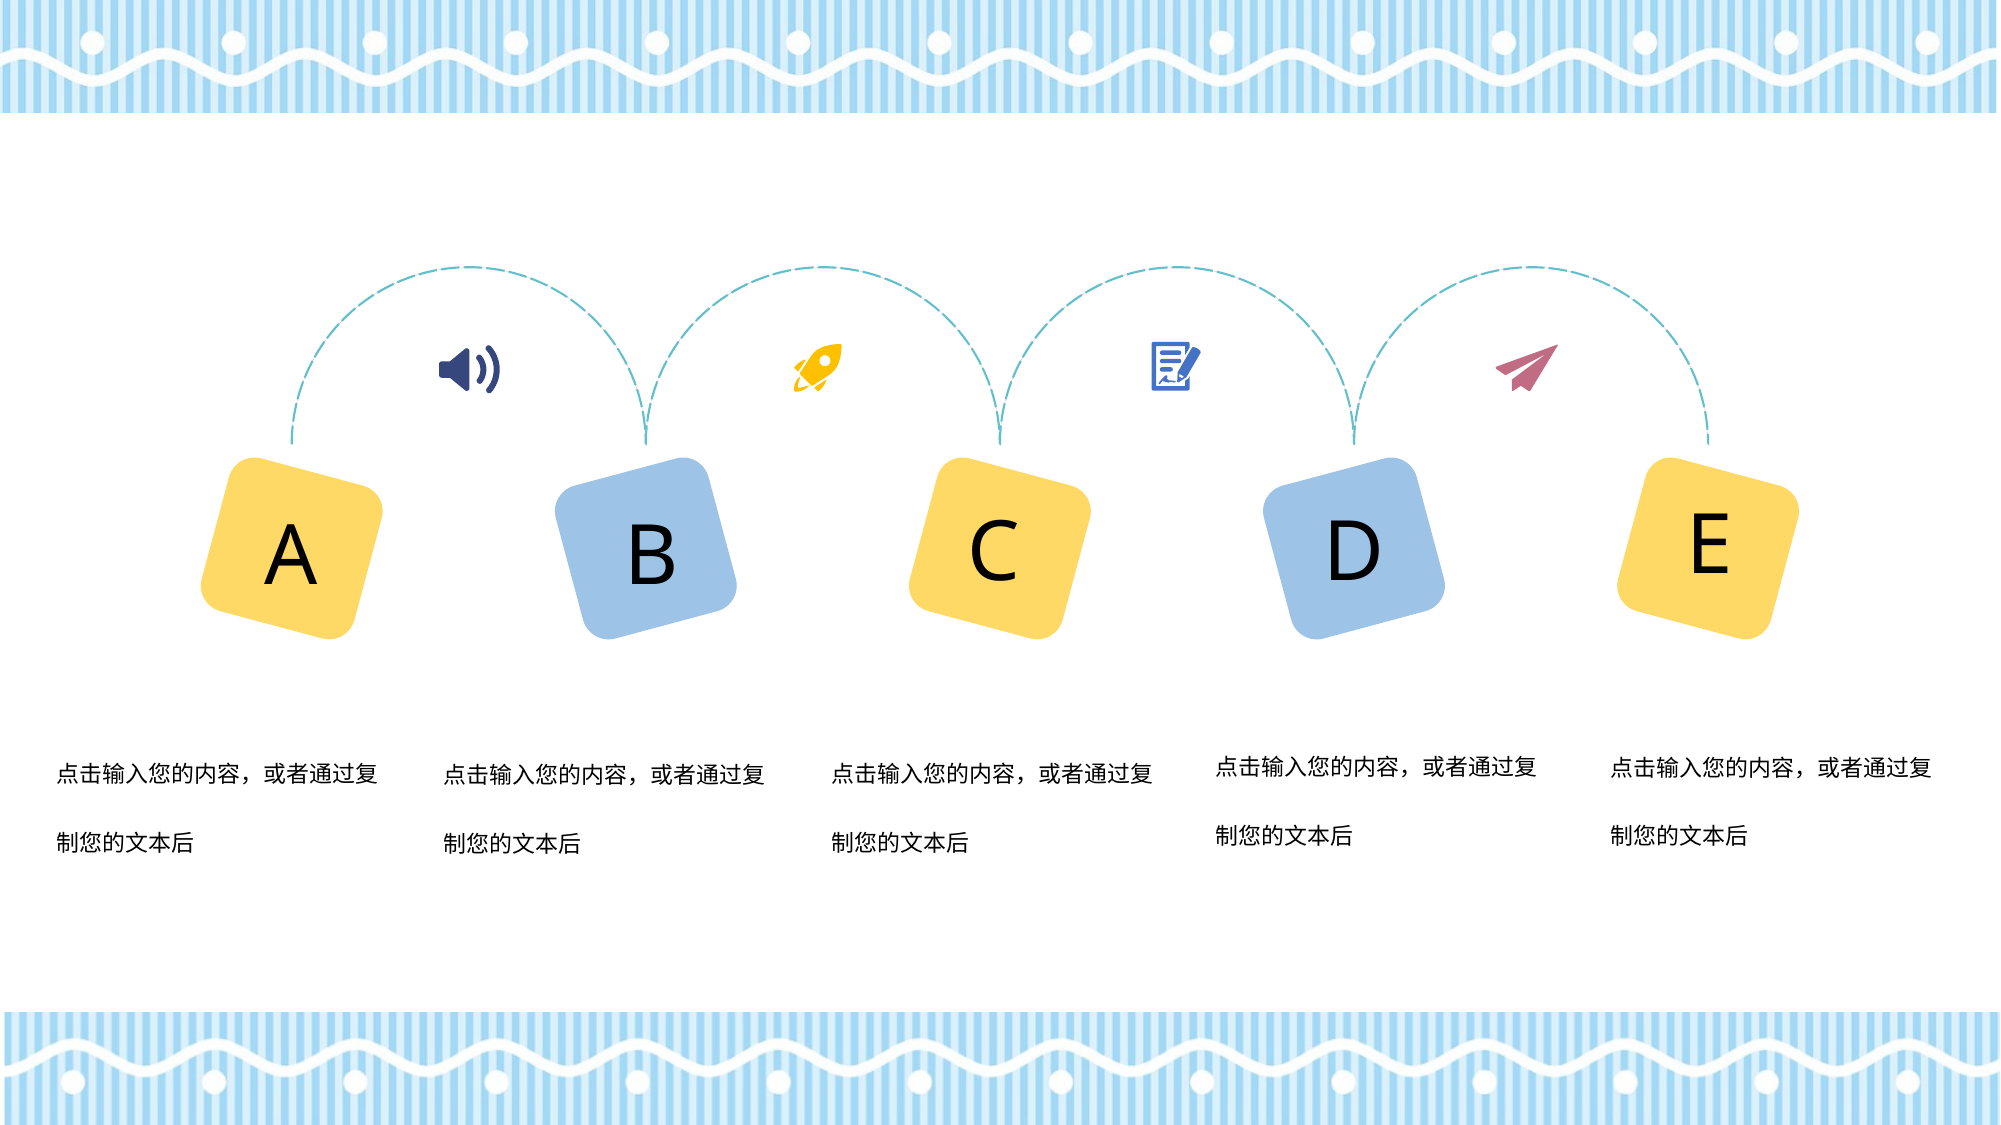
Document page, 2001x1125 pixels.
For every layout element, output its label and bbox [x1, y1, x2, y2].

text_box [0, 0, 2000, 1125]
